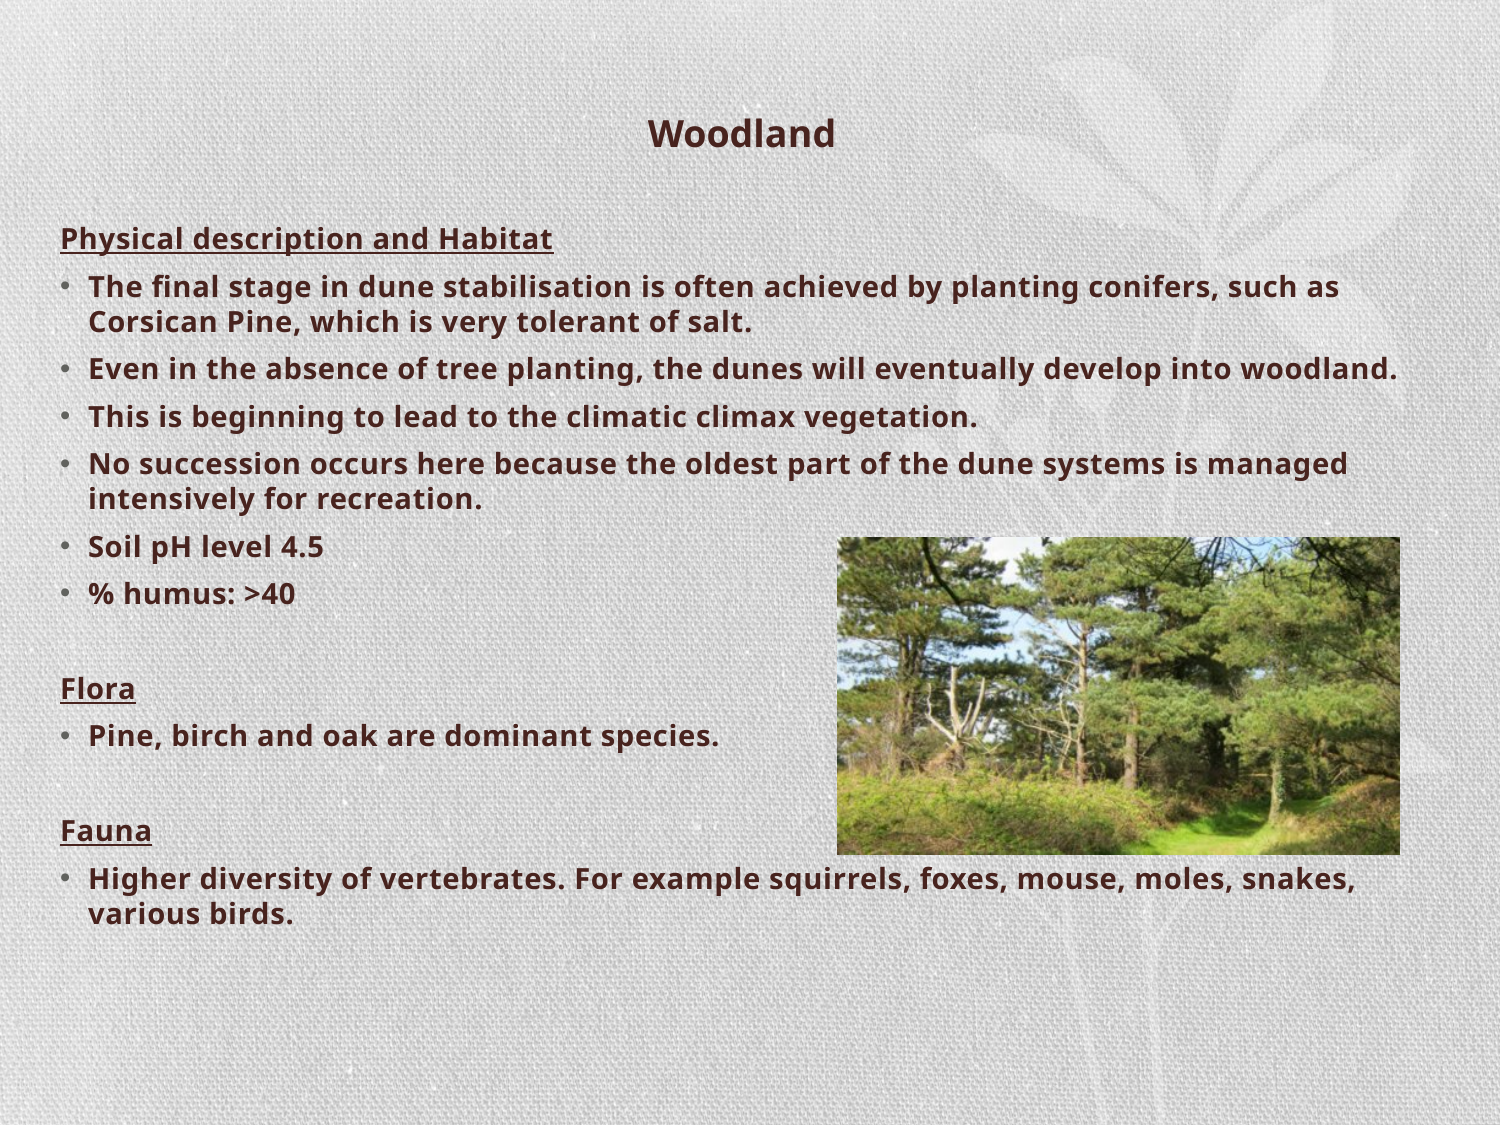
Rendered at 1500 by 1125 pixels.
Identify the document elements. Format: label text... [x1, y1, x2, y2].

list Physical description and Habitat The final stage in dune stabilisation is often achieved by planting conifers, such as Corsican Pine, which is very tolerant of salt. Even in the absence of tree planting, the dunes will eventually develop into woodland. This is beginning to lead to the climatic climax vegetation. No succession occurs here because the oldest part of the dune systems is managed intensively for recreation. Soil pH level 4.5 % humus: >40 Flora Pine, birch and oak are dominant species. Fauna Higher diversity of vertebrates. For example squirrels, foxes, mouse, moles, snakes, various birds. [45, 213, 1455, 1023]
title Woodland [37, 75, 1447, 163]
picture [837, 537, 1401, 855]
